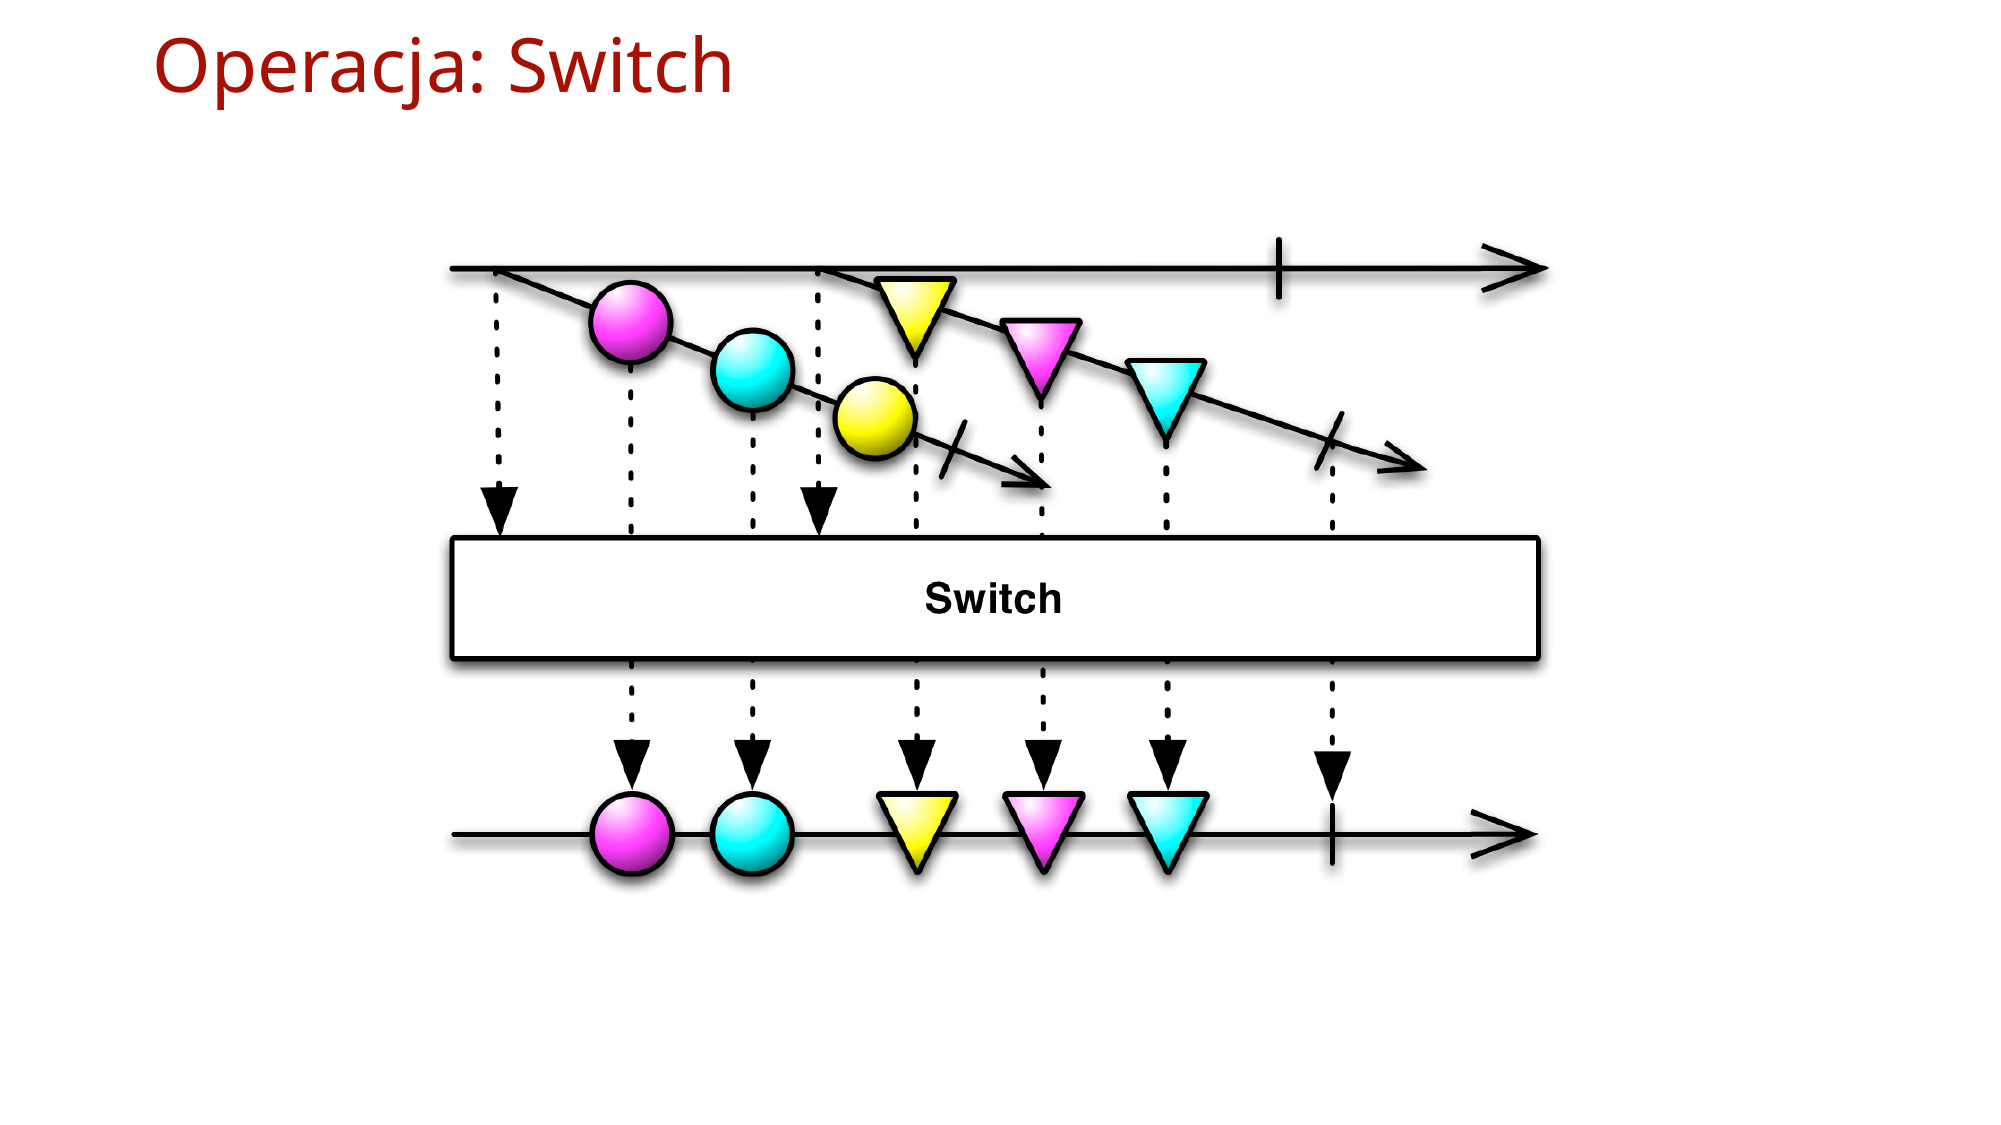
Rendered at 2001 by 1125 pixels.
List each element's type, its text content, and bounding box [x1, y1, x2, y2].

picture [427, 231, 1573, 894]
title Operacja: Switch [137, 3, 1863, 135]
